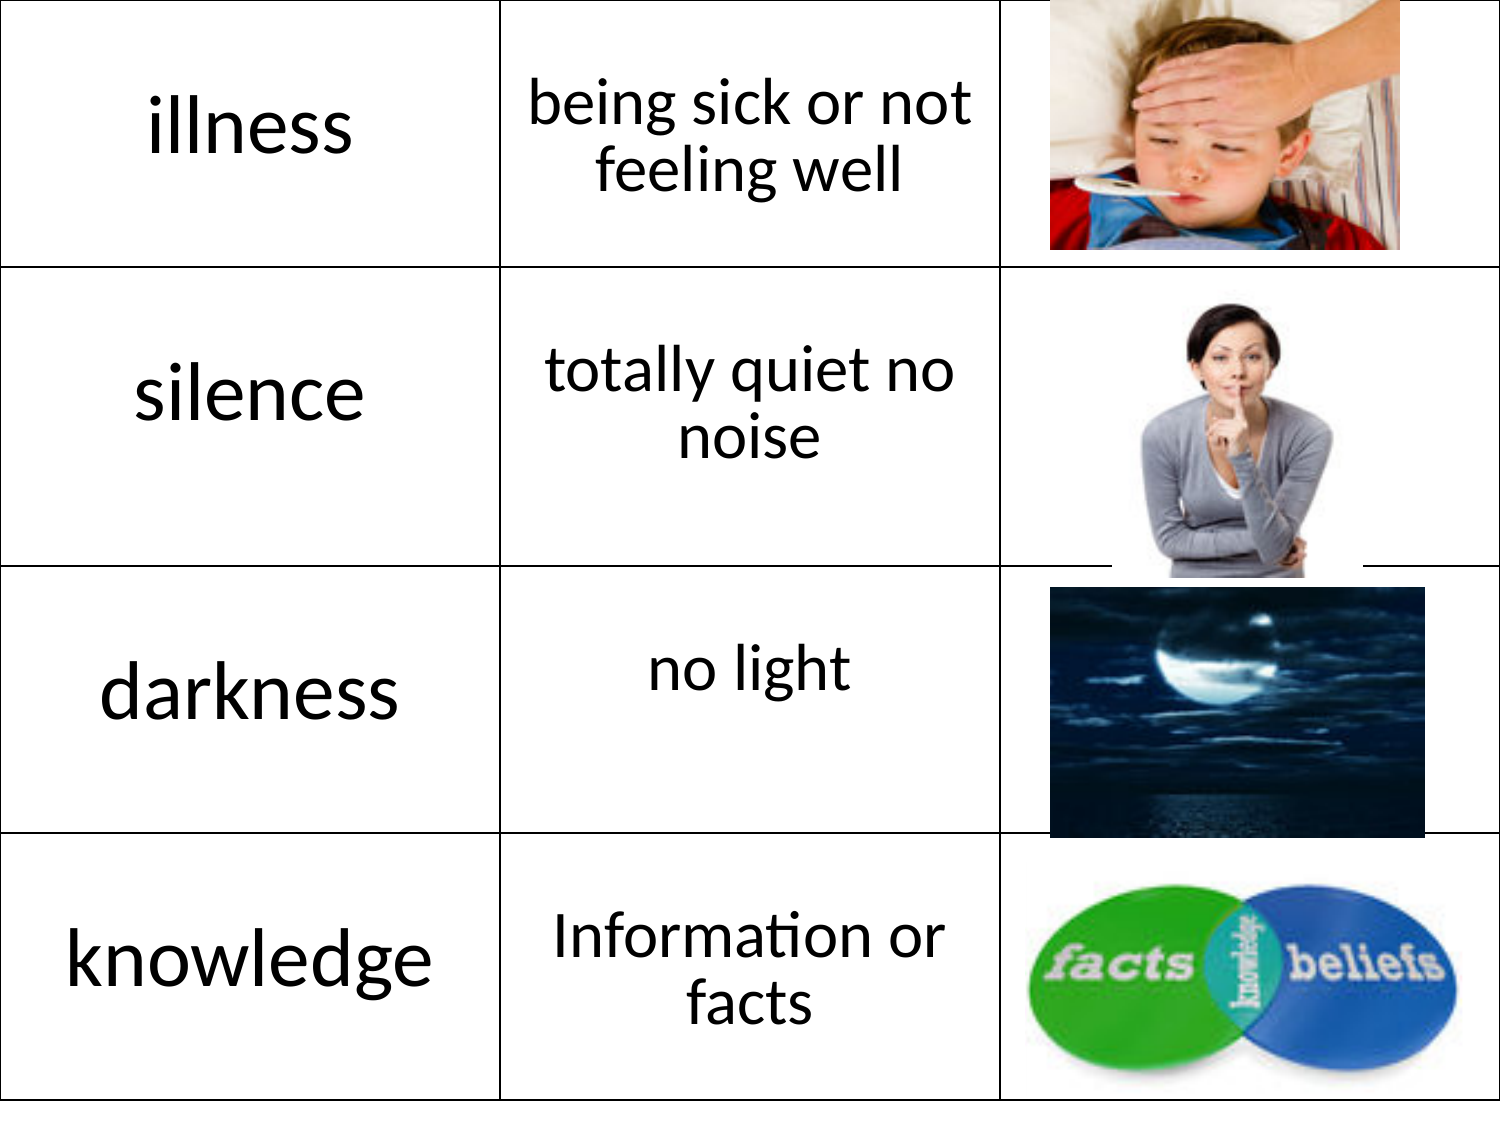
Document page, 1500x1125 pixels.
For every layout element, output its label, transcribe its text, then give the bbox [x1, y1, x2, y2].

table_cell [1001, 268, 1499, 565]
table_cell Information or facts [501, 834, 999, 1099]
table_header illness [1, 1, 499, 266]
table_cell darkness [1, 567, 499, 832]
table_cell silence [1, 268, 499, 565]
picture [1049, 0, 1401, 251]
picture [1024, 862, 1463, 1097]
table_cell totally quiet no noise [501, 268, 999, 565]
table_cell no light [501, 567, 999, 832]
table_cell knowledge [1, 834, 499, 1099]
picture [1112, 274, 1363, 579]
table_cell [1001, 834, 1499, 1099]
table_cell [1001, 567, 1109, 832]
picture [1049, 587, 1426, 838]
table_cell [1364, 567, 1499, 832]
table_header being sick or not feeling well [501, 1, 999, 266]
table_header [1001, 1, 1499, 266]
